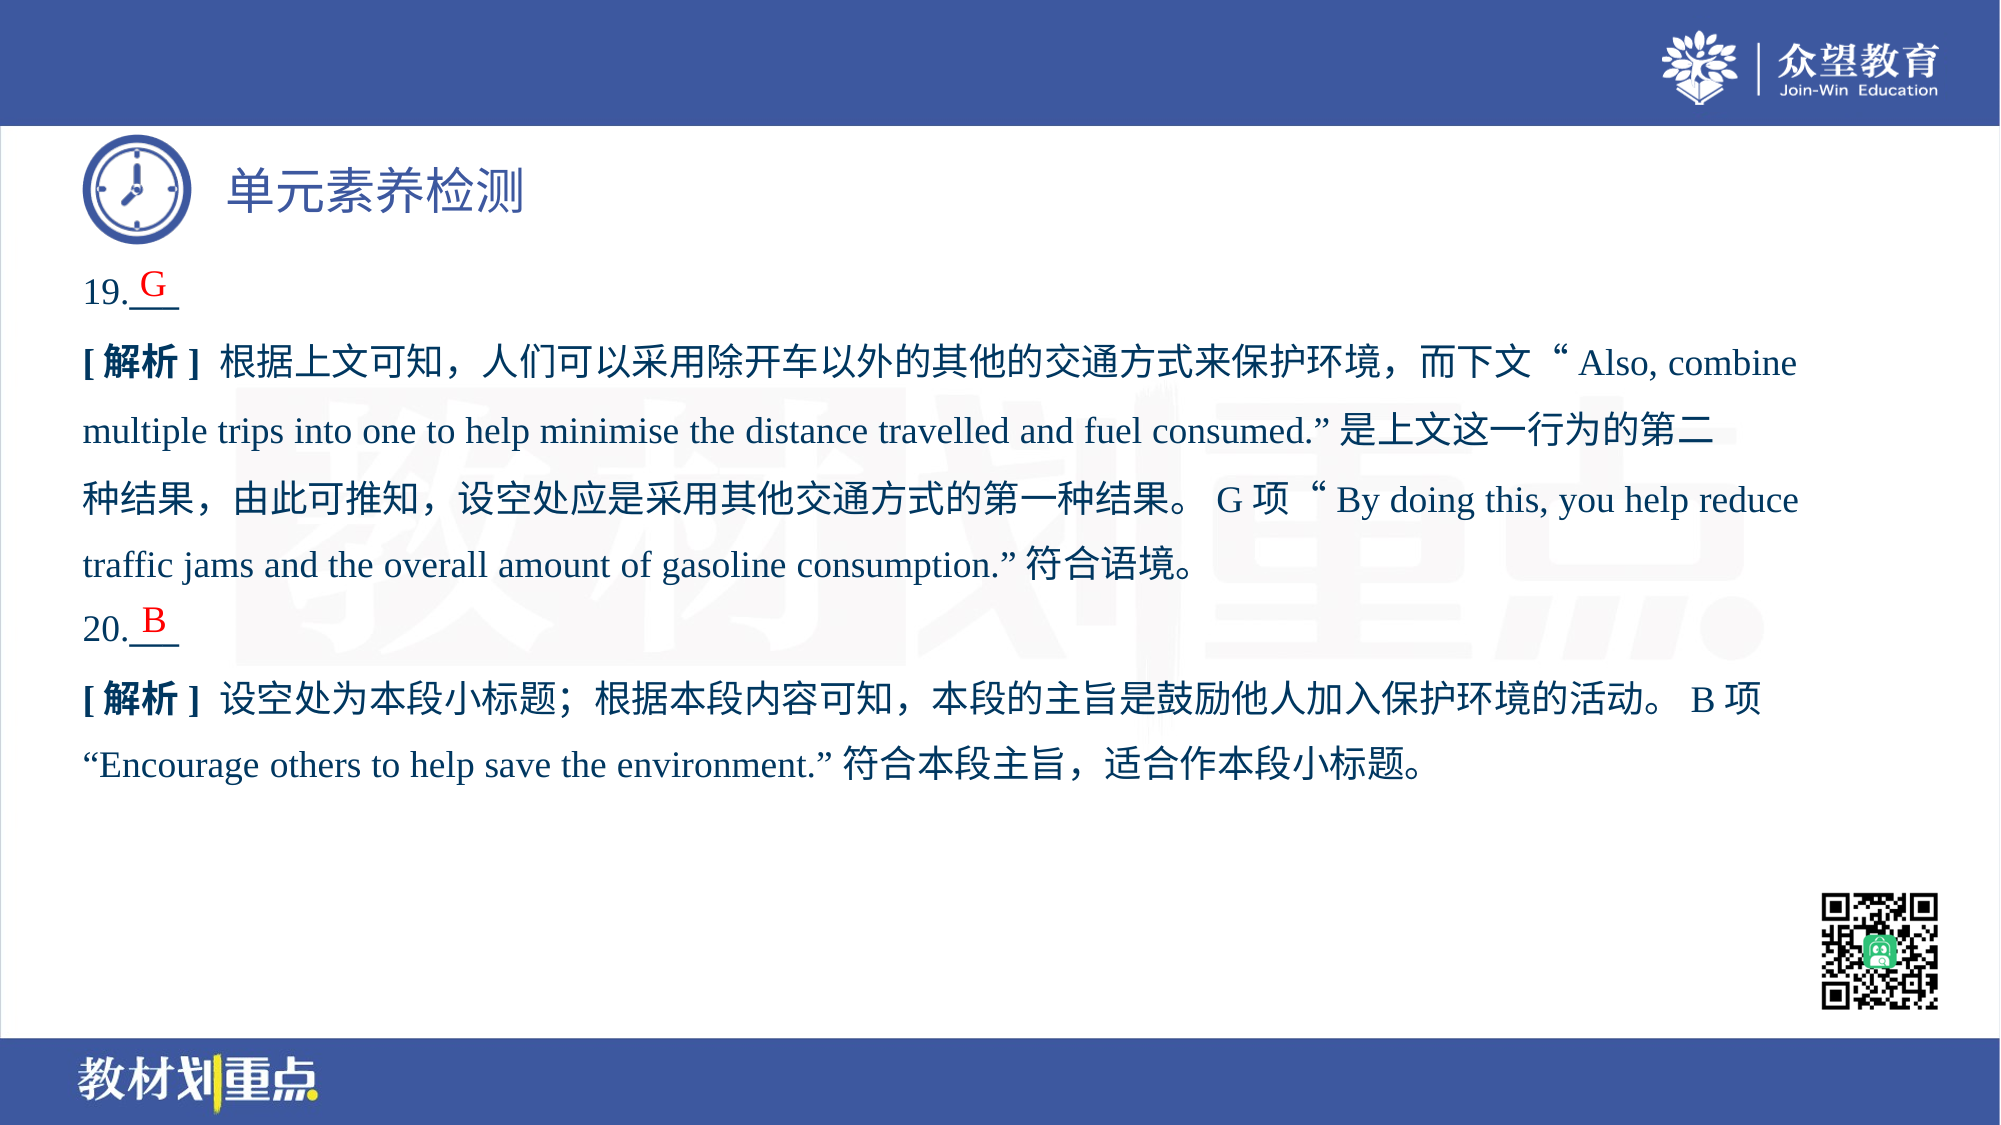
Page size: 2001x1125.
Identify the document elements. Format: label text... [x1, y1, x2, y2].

text_box B [128, 575, 181, 634]
text_box [解析] 设空处为本段小标题；根据本段内容可知，本段的主旨是鼓励他人加入保护环境的活动。B项 “Encourage others to help save the environment.”符合本段主旨，适合作本段小标题。 [82, 651, 1817, 778]
text_box 20.___ [82, 583, 1817, 642]
text_box [解析] 根据上文可知，人们可以采用除开车以外的其他的交通方式来保护环境，而下文“Also, combine multiple trips into one to help minimise the distance travelled and fuel consumed.”是上文这一行为的第二 种结果，由此可推知，设空处应是采用其他交通方式的第一种结果。G项“By doing this, you help reduce traffic jams and the overall amount of gasoline consumption.”符合语境。 [82, 313, 1817, 578]
text_box 19.___ [82, 247, 1817, 306]
picture [0, 0, 2000, 1125]
text_box G [126, 238, 181, 298]
